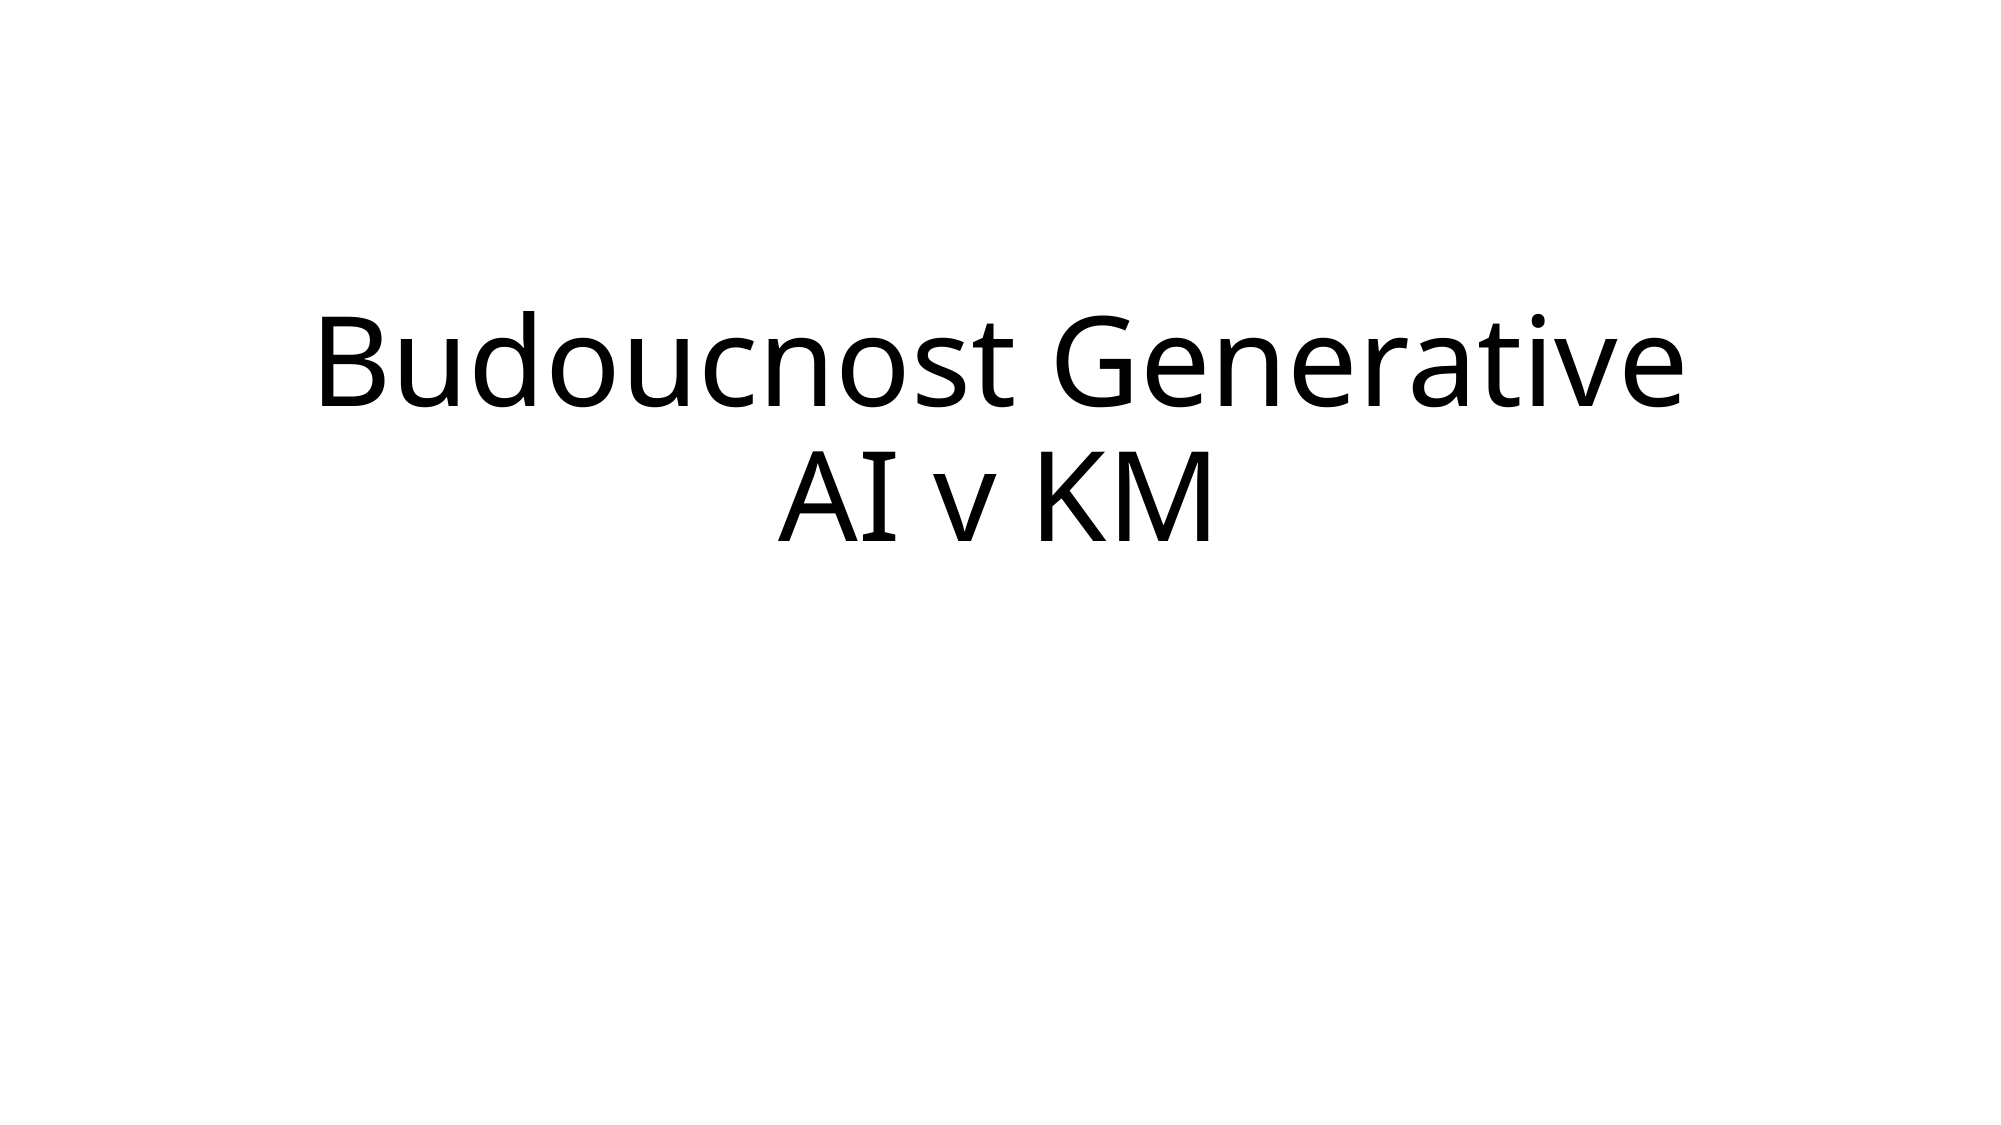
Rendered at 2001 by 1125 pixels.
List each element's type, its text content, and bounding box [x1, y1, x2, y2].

title Budoucnost Generative AI v KM [249, 184, 1750, 576]
